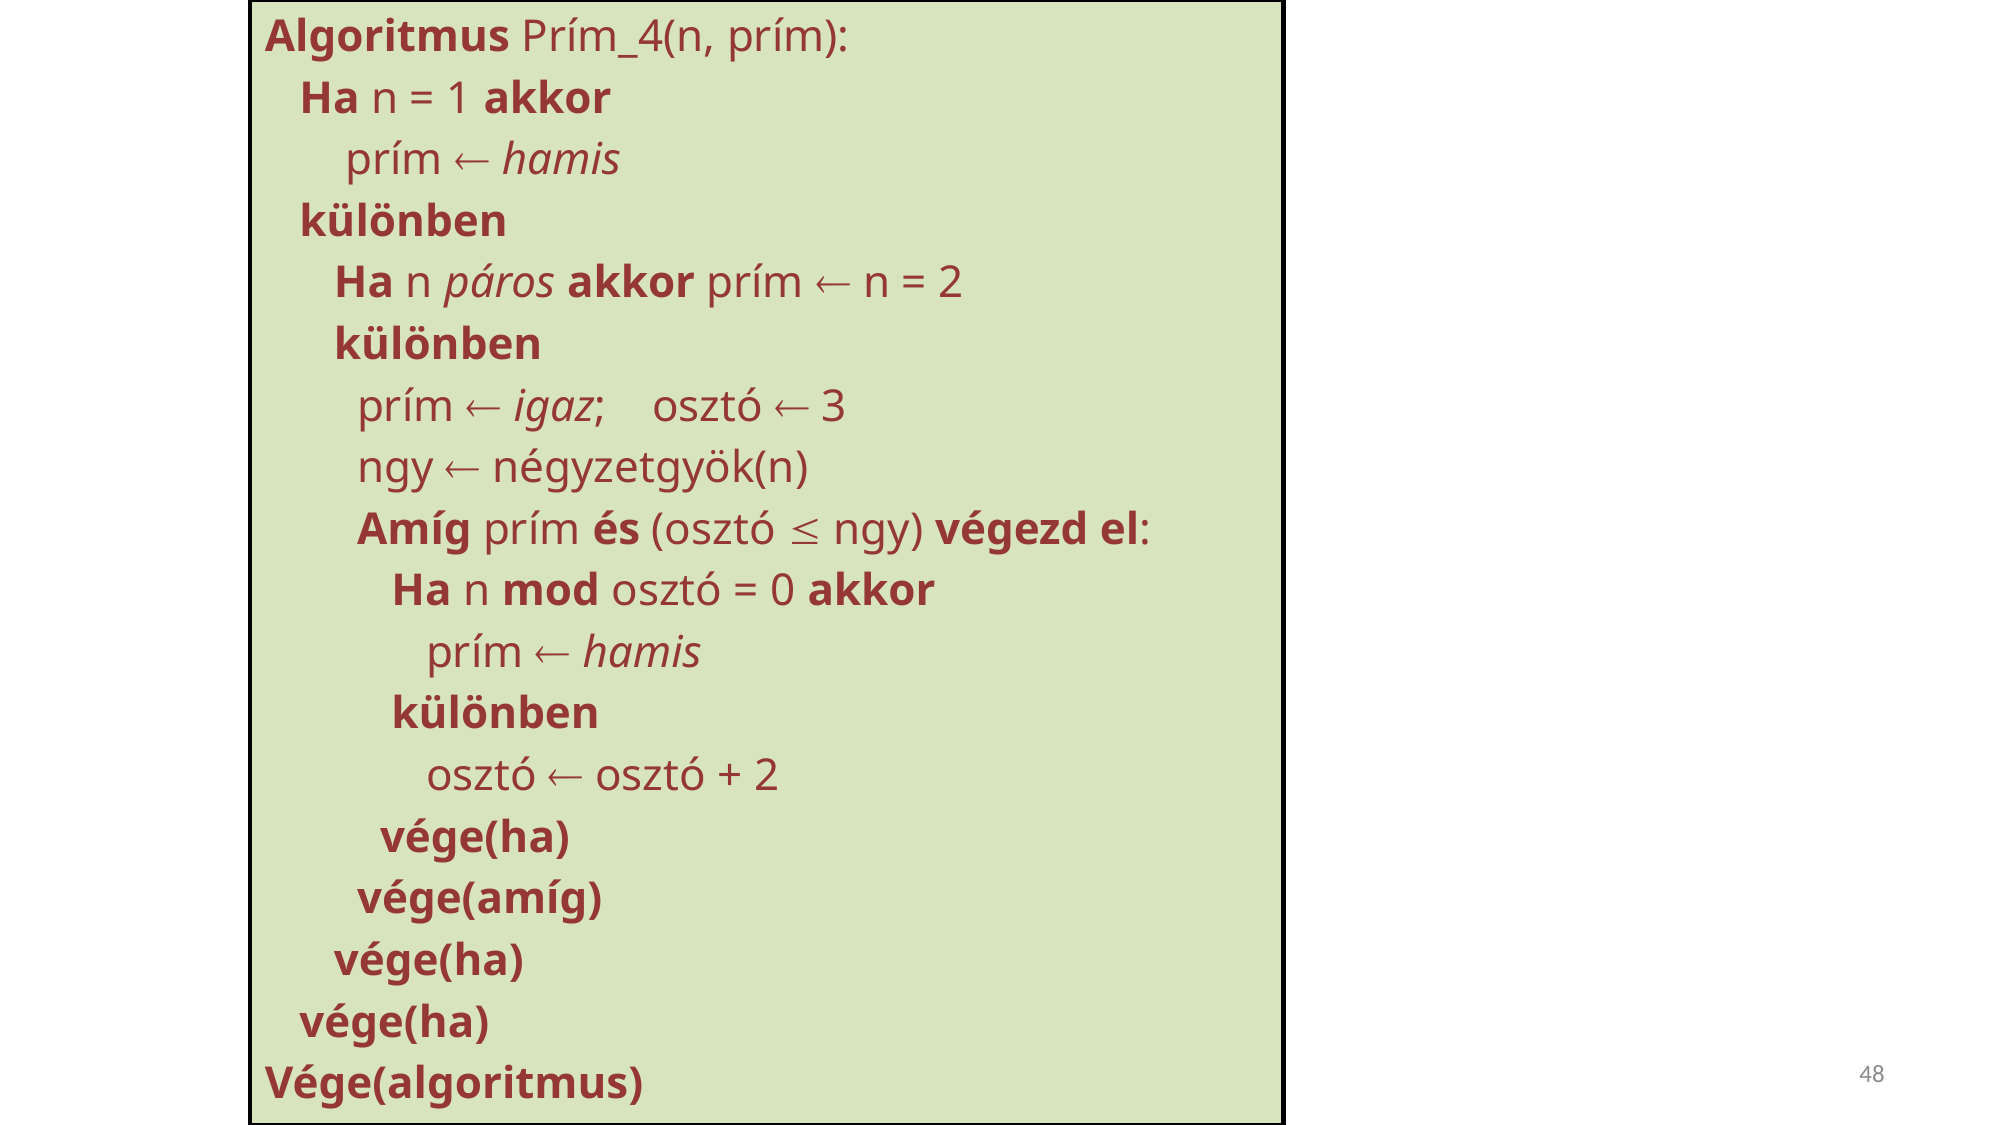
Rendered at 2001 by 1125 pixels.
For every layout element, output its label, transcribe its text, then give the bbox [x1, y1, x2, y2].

list Algoritmus Prím_4(n, prím): Ha n = 1 akkor prím  hamis különben Ha n páros akkor prím  n = 2 különben prím  igaz; osztó  3 ngy  négyzetgyök(n) Amíg prím és (osztó  ngy) végezd el: Ha n mod osztó = 0 akkor prím  hamis különben osztó  osztó + 2 vége(ha) vége(amíg) vége(ha) vége(ha) Vége(algoritmus) [249, 0, 1284, 1125]
slide_number 48 [1433, 1042, 1900, 1103]
